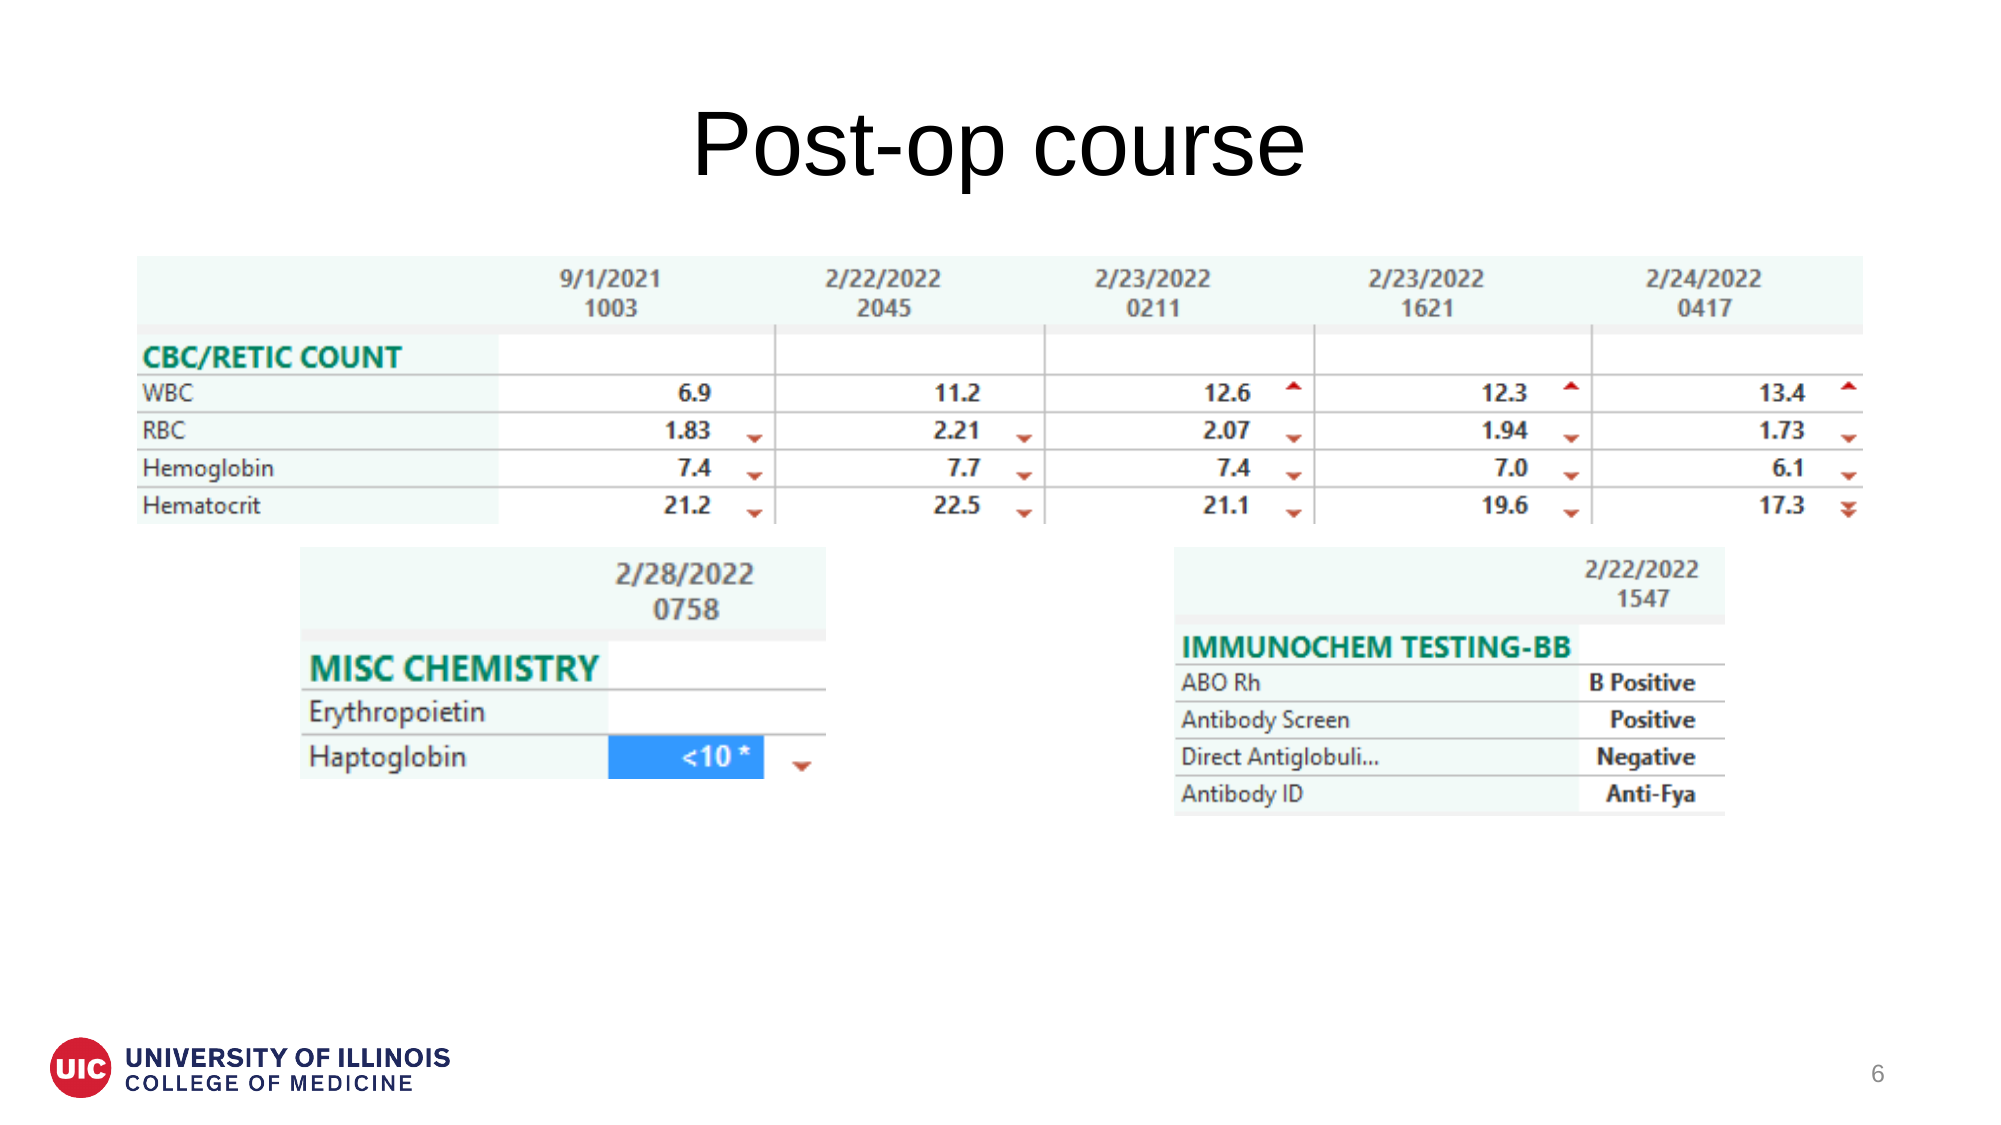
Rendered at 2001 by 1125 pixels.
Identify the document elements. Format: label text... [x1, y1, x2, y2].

picture [1173, 547, 1726, 816]
picture [137, 256, 1863, 525]
picture [50, 1037, 450, 1098]
slide_number 6 [1433, 1042, 1900, 1103]
title Post-op course [99, 45, 1900, 233]
picture [299, 547, 826, 779]
